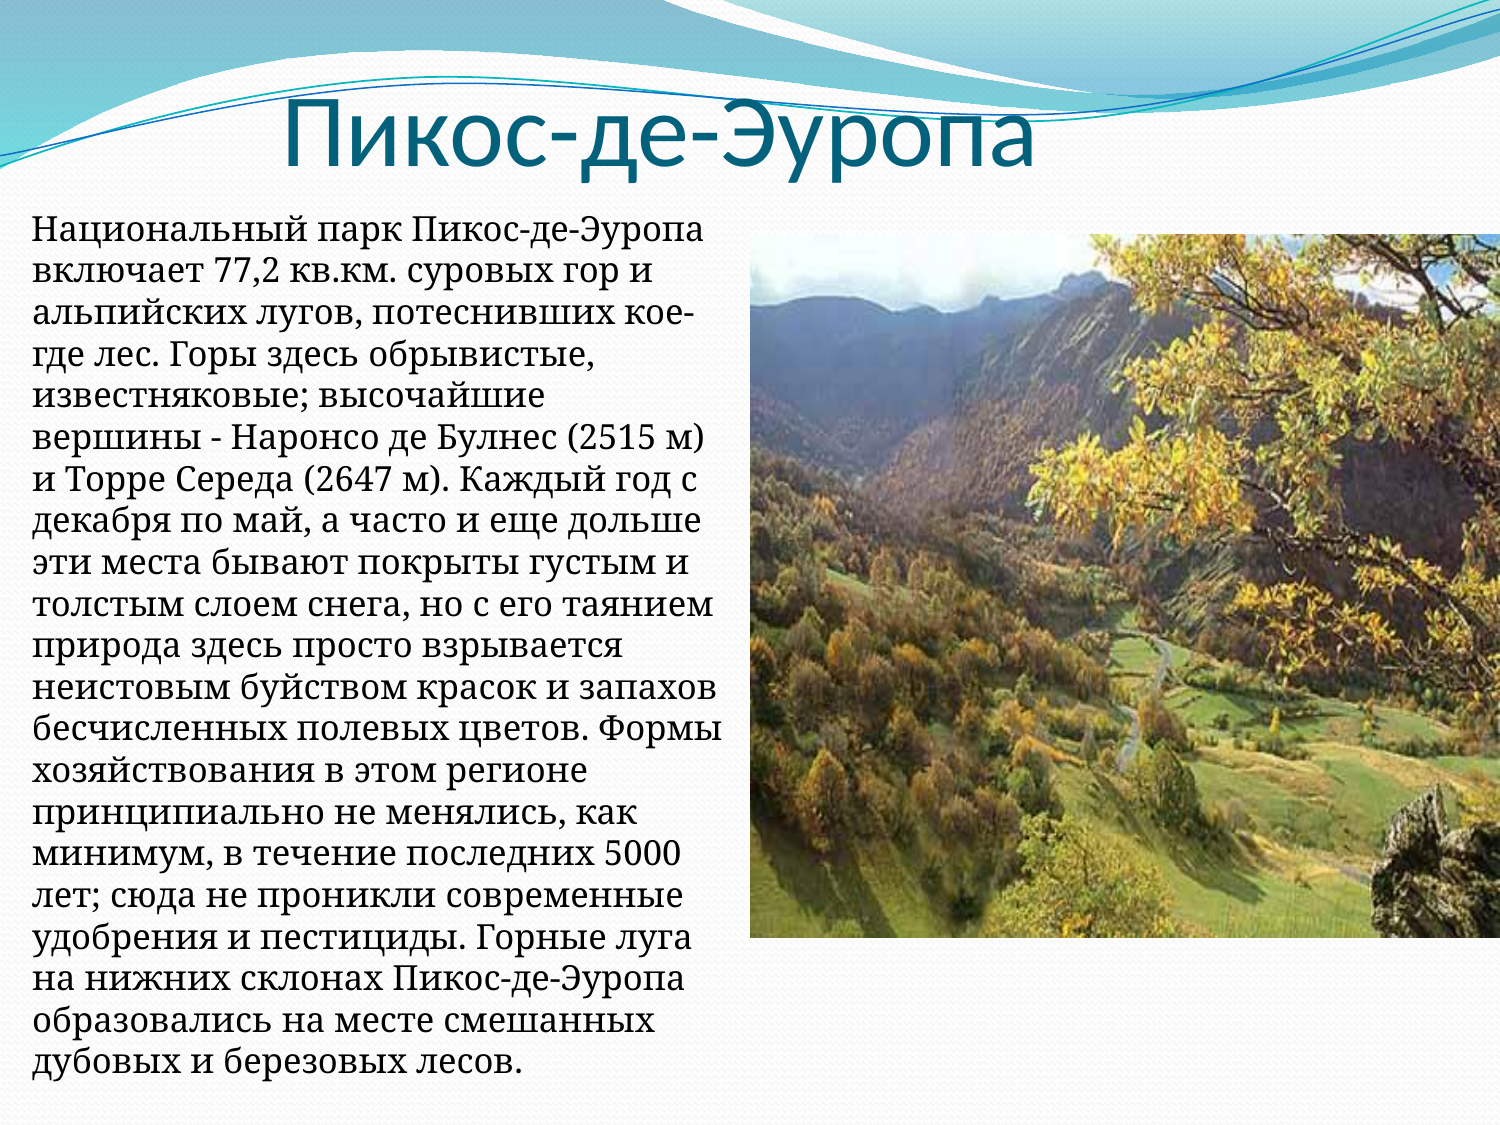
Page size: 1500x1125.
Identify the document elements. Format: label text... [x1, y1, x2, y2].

list Национальный парк Пикос-де-Эуропа включает 77,2 кв.км. суровых гор и альпийских лугов, потеснивших кое-где лес. Горы здесь обрывистые, известняковые; высочайшие вершины - Наронсо де Булнес (2515 м) и Торре Середа (2647 м). Каждый год с декабря по май, а часто и еще дольше эти места бывают покрыты густым и толстым слоем снега, но с его таянием природа здесь просто взрывается неистовым буйством красок и запахов бесчисленных полевых цветов. Формы хозяйствования в этом регионе принципиально не менялись, как минимум, в течение последних 5000 лет; сюда не проникли современные удобрения и пестициды. Горные луга на нижних склонах Пикос-де-Эуропа образовались на месте смешанных дубовых и березовых лесов. [0, 199, 739, 1125]
title Пикос-де-Эуропа [281, 0, 1500, 188]
picture [749, 234, 1500, 938]
